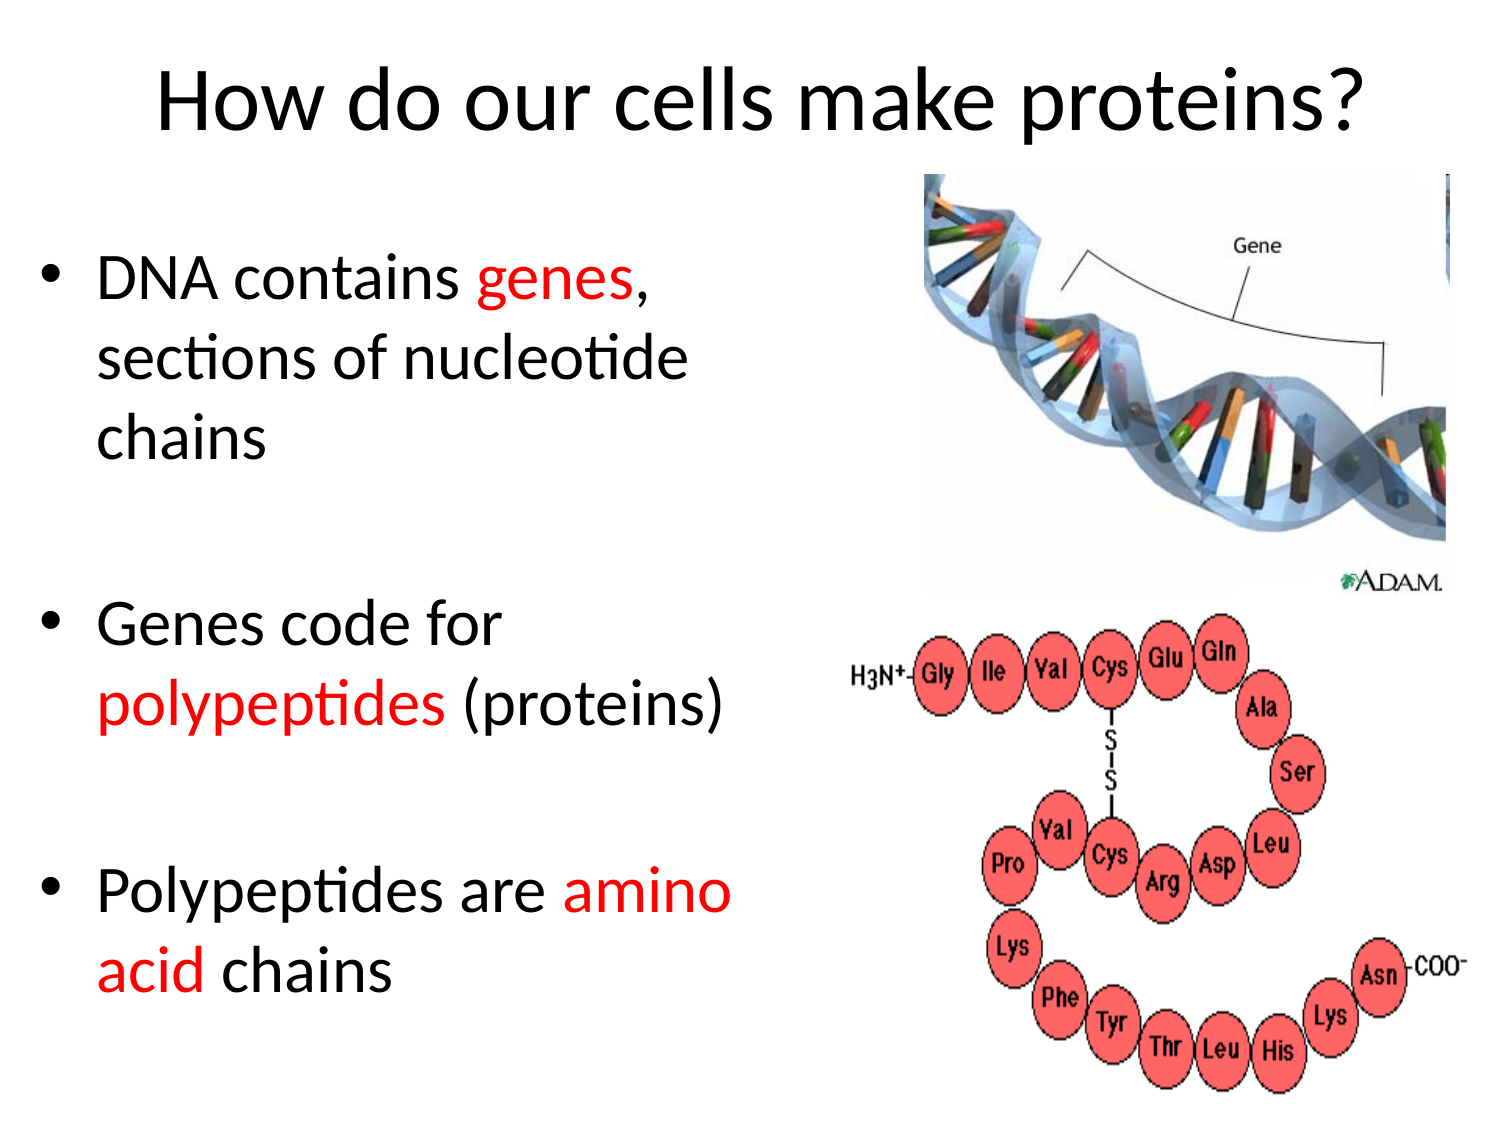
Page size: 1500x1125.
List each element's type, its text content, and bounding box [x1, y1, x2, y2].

title How do our cells make proteins? [87, 0, 1438, 188]
picture [924, 174, 1451, 596]
picture [849, 612, 1476, 1100]
list DNA contains genes, sections of nucleotide chains Genes code for polypeptides (proteins) Polypeptides are amino acid chains [24, 224, 776, 968]
